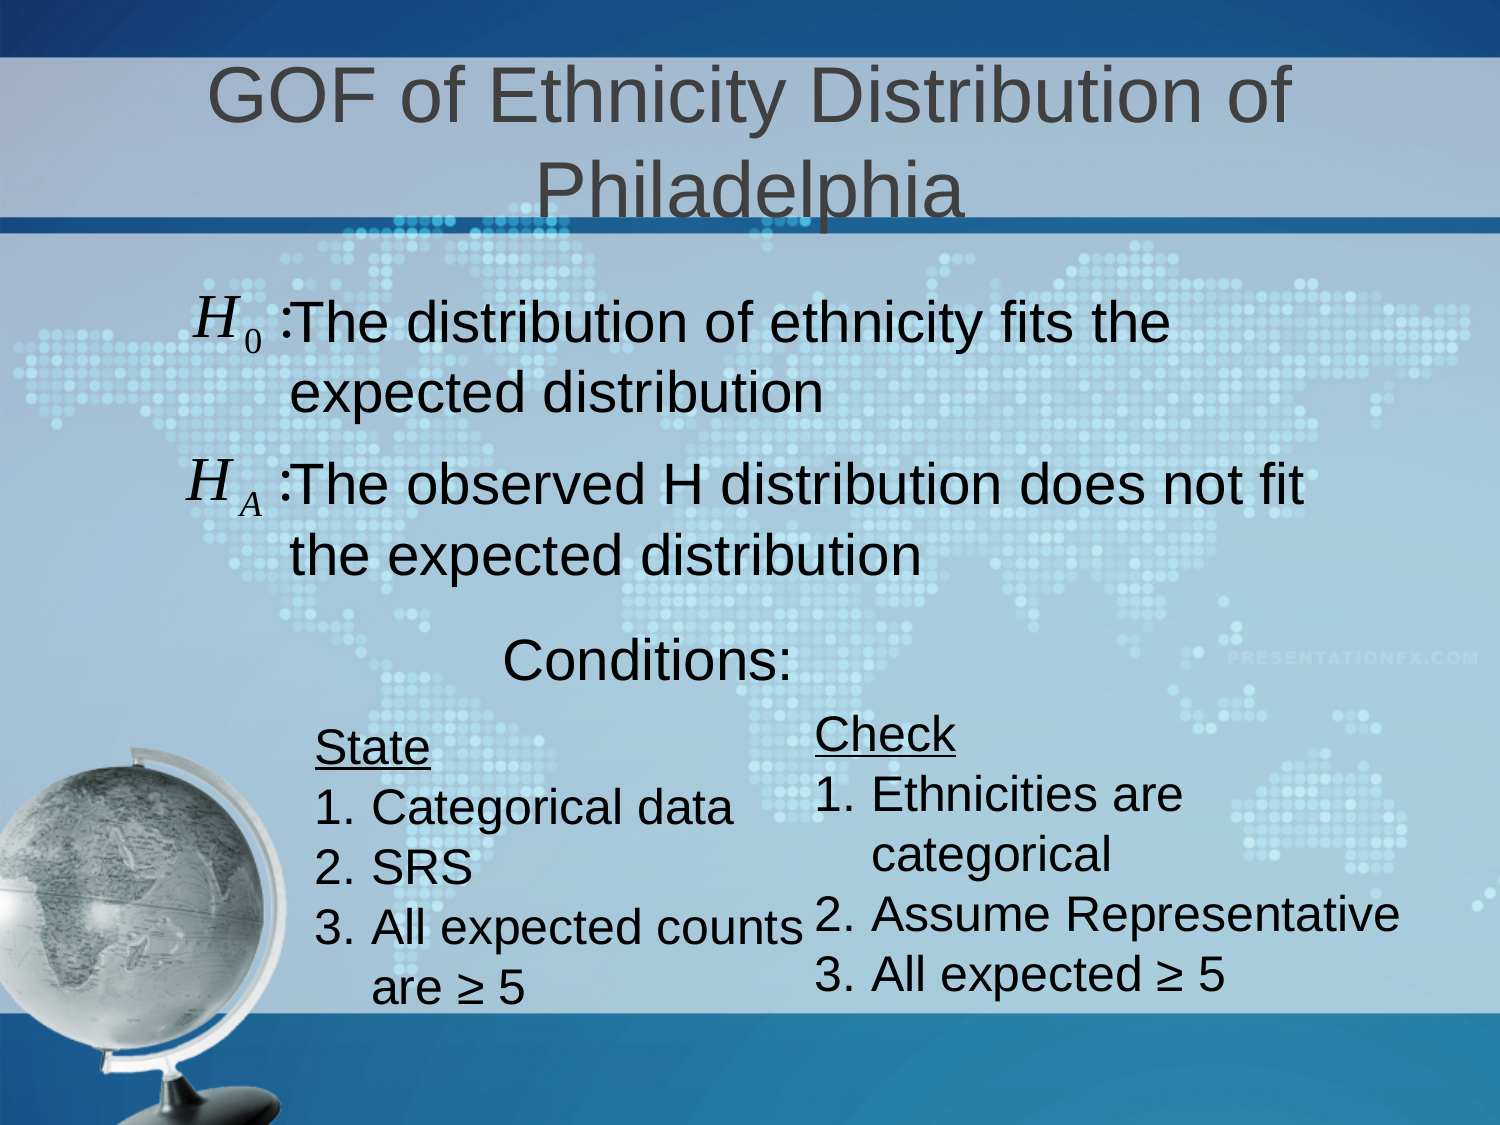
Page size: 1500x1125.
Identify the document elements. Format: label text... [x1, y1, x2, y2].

picture [0, 0, 1500, 1125]
title GOF of Ethnicity Distribution of Philadelphia [74, 44, 1426, 233]
text_box Check Ethnicities are categorical Assume Representative All expected ≥ 5 [800, 694, 1450, 1010]
text_box The distribution of ethnicity fits the expected distribution [274, 276, 1338, 432]
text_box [182, 274, 303, 369]
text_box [174, 438, 301, 528]
text_box Conditions: [487, 614, 888, 699]
text_box State Categorical data SRS All expected counts are ≥ 5 [299, 706, 825, 1022]
text_box The observed H distribution does not fit the expected distribution [274, 439, 1338, 595]
